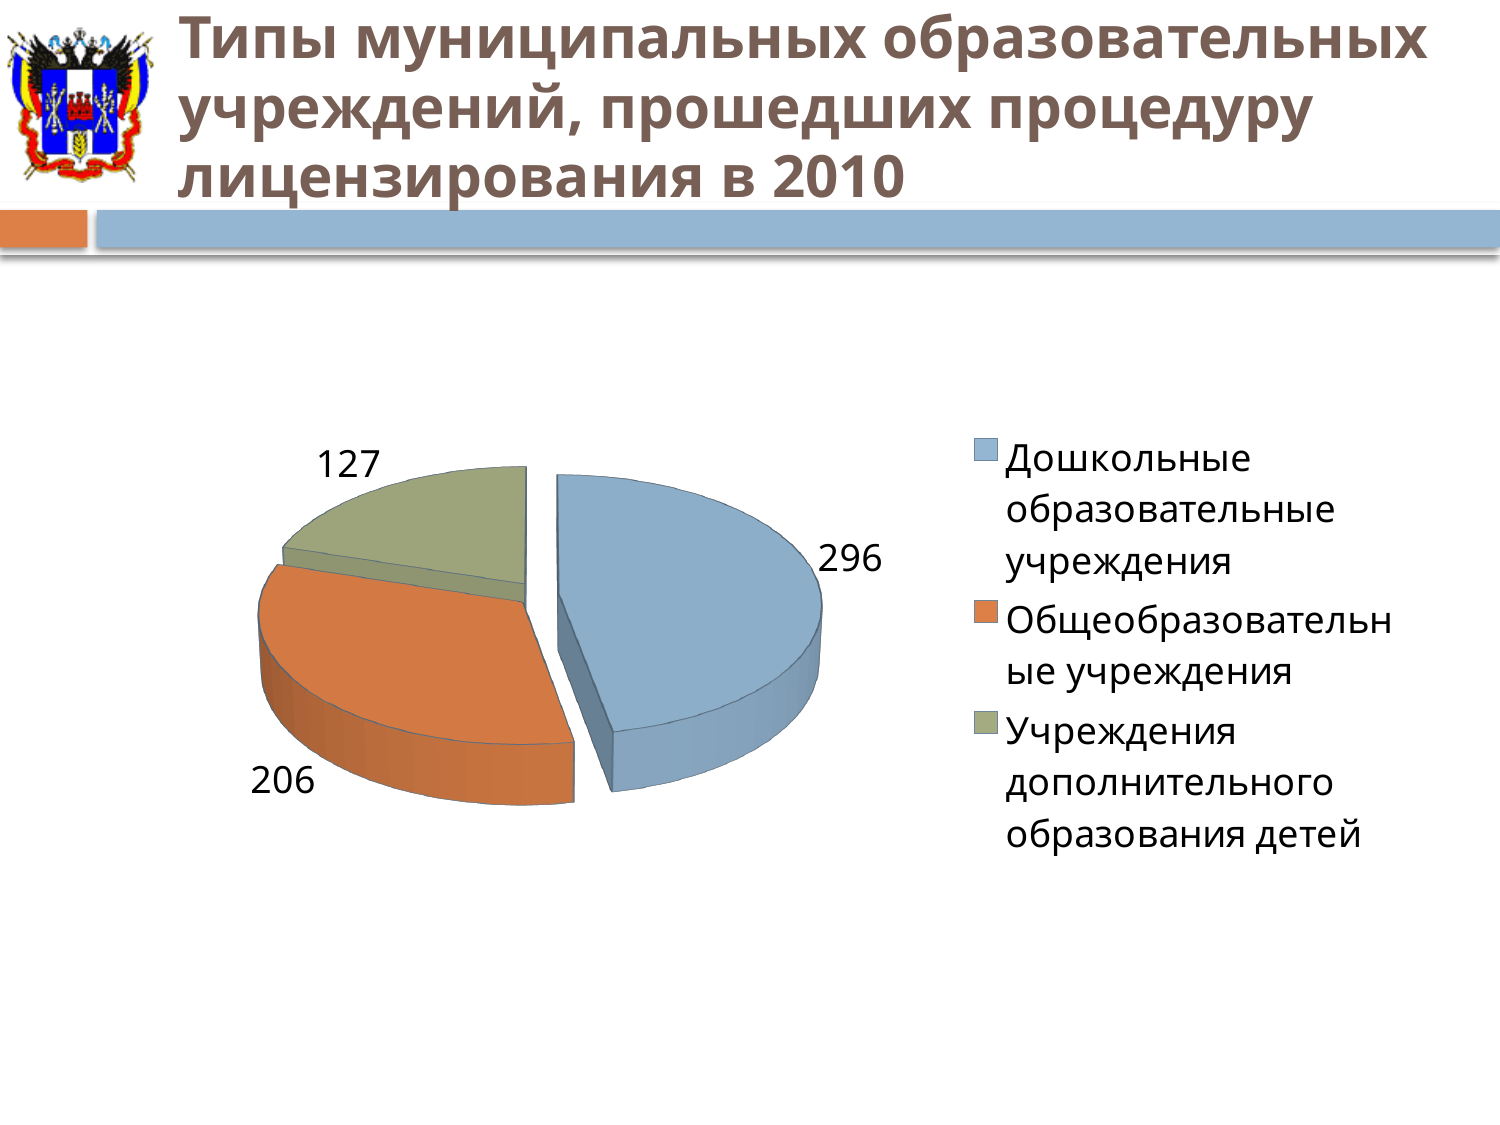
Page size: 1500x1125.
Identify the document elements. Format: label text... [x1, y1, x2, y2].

picture [0, 23, 160, 184]
chart [93, 339, 1419, 950]
title Типы муниципальных образовательных учреждений, прошедших процедуру лицензирования в 2010 [164, 23, 1500, 186]
